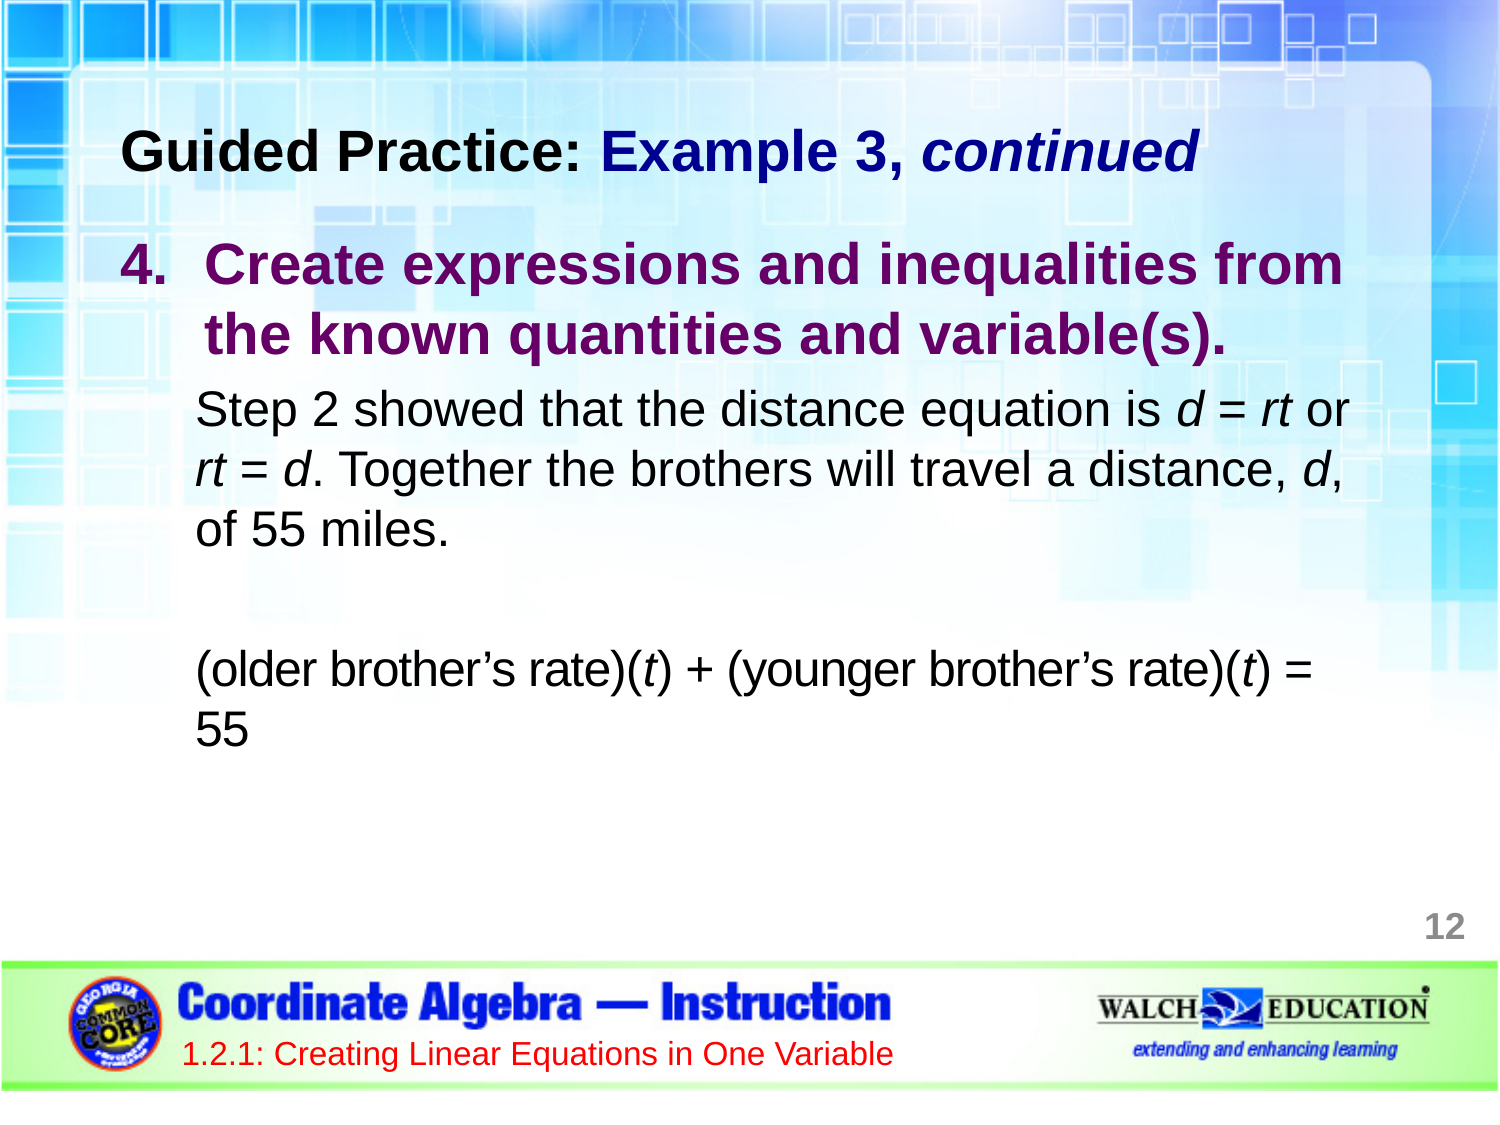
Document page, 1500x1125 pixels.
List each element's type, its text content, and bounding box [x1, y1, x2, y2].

list 1.2.1: Creating Linear Equations in One Variable [166, 1024, 1074, 1069]
subtitle Guided Practice: Example 3, continued Create expressions and inequalities from the known quantities and variable(s). Step 2 showed that the distance equation is d = rt or rt = d. Together the brothers will travel a distance, d, of 55 miles. (older brother’s rate)(t) + (younger brother’s rate)(t) = 55 [105, 105, 1394, 925]
picture [1, 0, 1500, 1091]
slide_number 12 [1361, 901, 1481, 949]
